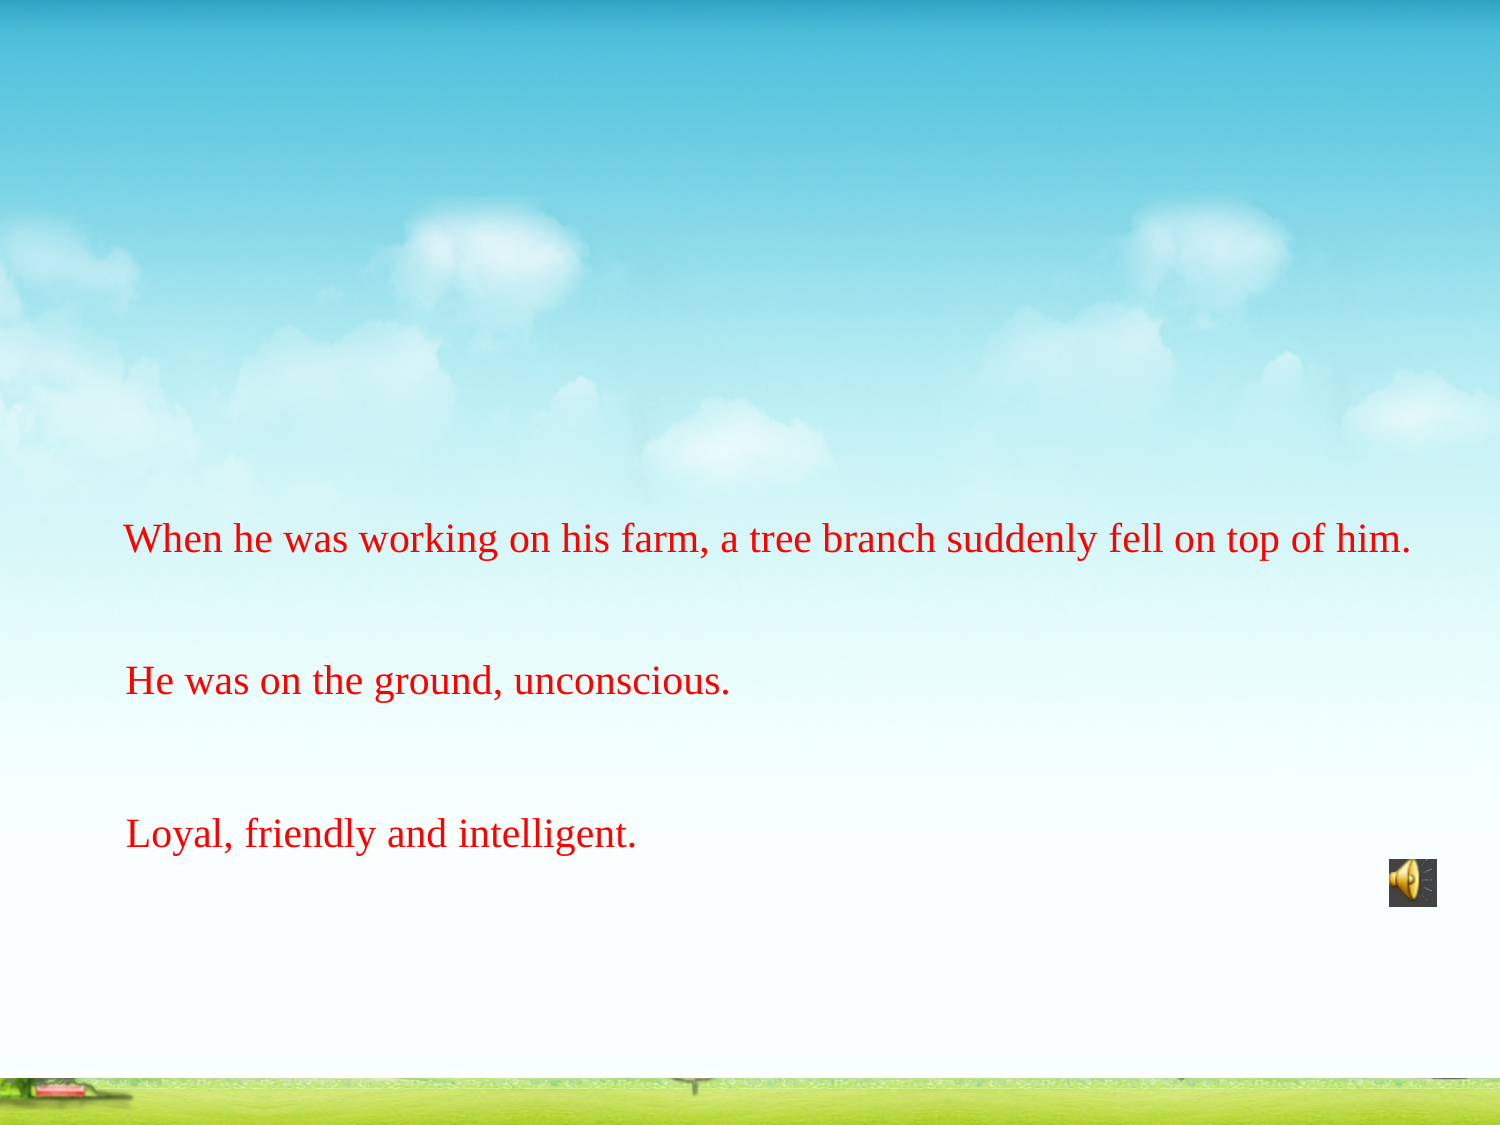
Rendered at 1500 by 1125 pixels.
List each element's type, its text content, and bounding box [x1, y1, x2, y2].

text_box Loyal, friendly and intelligent. [111, 798, 653, 864]
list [1387, 857, 1438, 909]
picture [0, 0, 1500, 1125]
text_box When he was working on his farm, a tree branch suddenly fell on top of him. [108, 503, 1428, 569]
text_box He was on the ground, unconscious. [110, 645, 747, 711]
